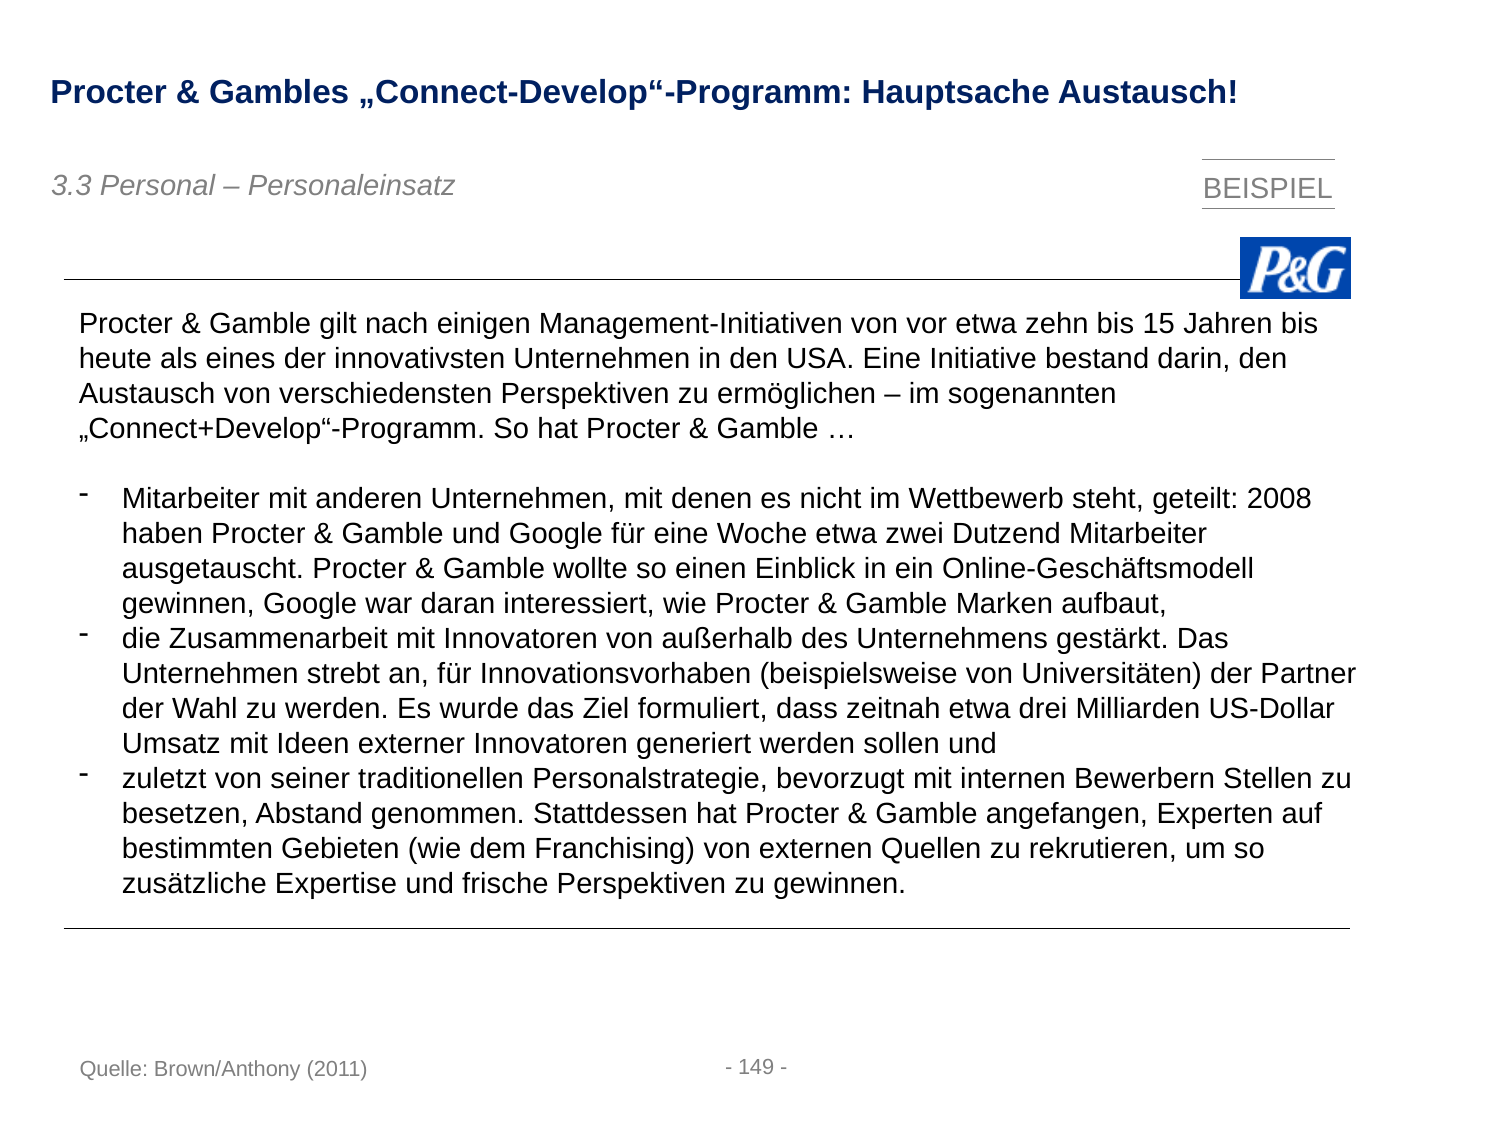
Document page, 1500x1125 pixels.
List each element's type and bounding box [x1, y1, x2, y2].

slide_number [599, 1045, 913, 1093]
text_box [64, 1046, 390, 1088]
text_box [36, 159, 472, 209]
picture [1240, 237, 1351, 299]
text_box [63, 297, 1386, 907]
text_box [35, 63, 1433, 118]
text_box [1188, 161, 1349, 212]
